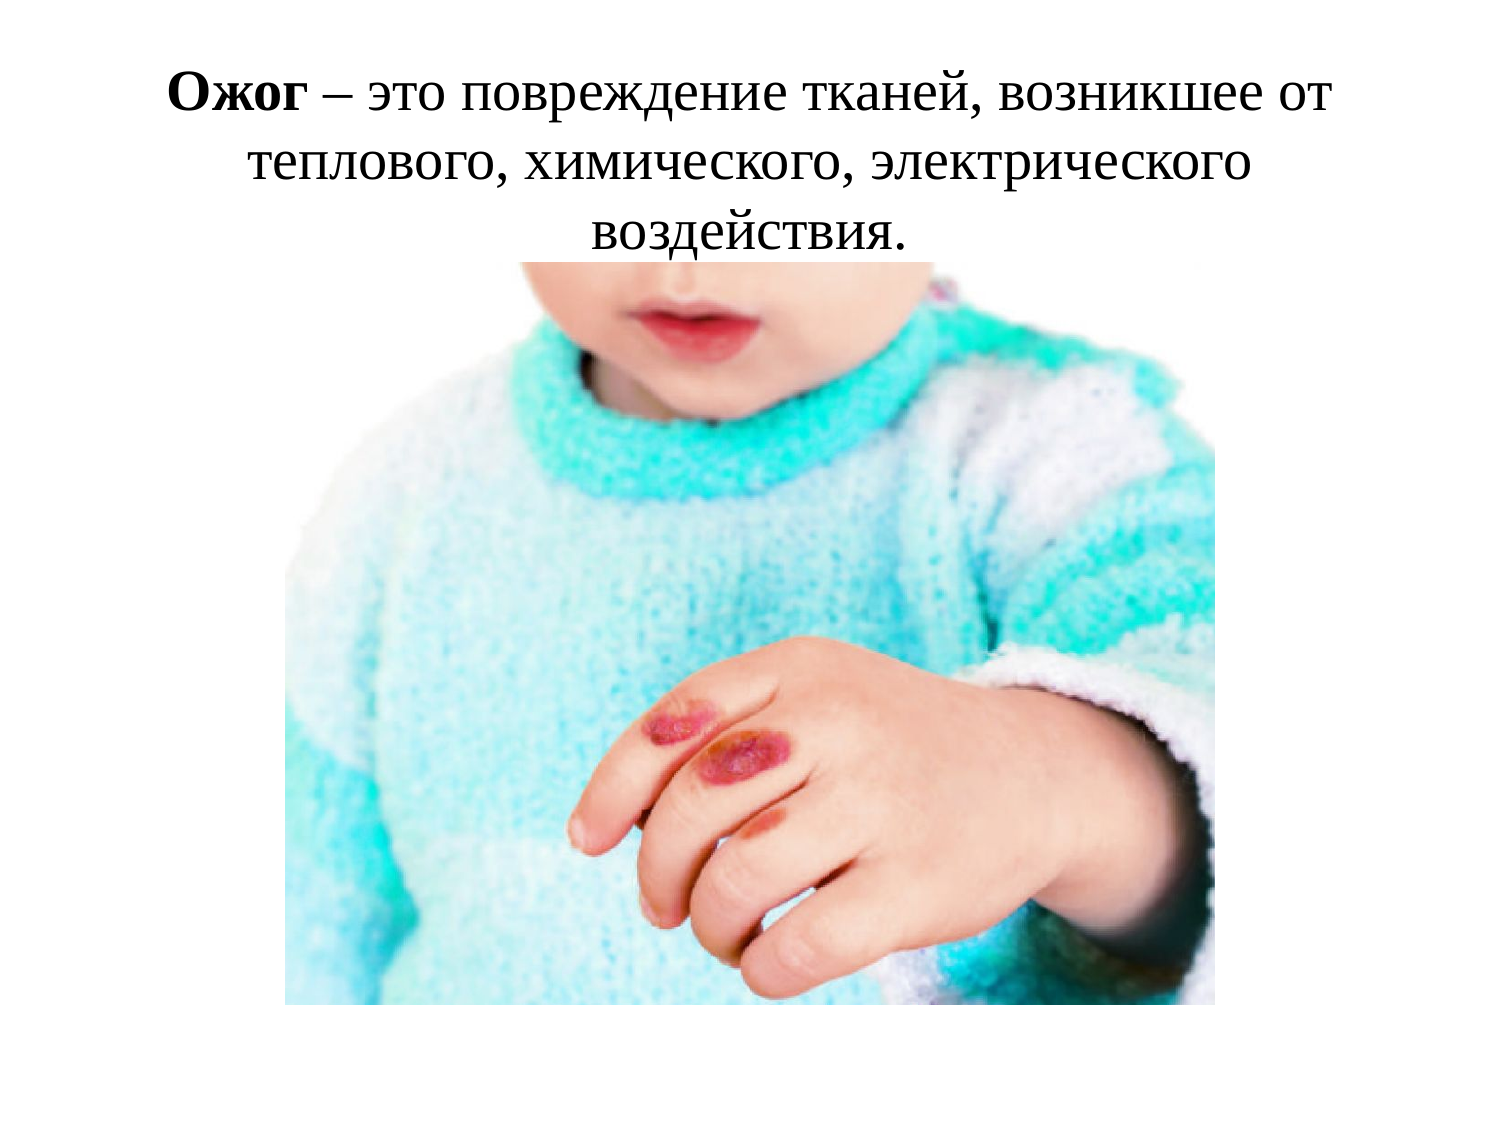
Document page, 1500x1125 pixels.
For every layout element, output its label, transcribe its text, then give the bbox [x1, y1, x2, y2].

title Ожог – это повреждение тканей, возникшее от теплового, химического, электрического воздействия. [75, 45, 1425, 339]
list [285, 262, 1215, 1006]
